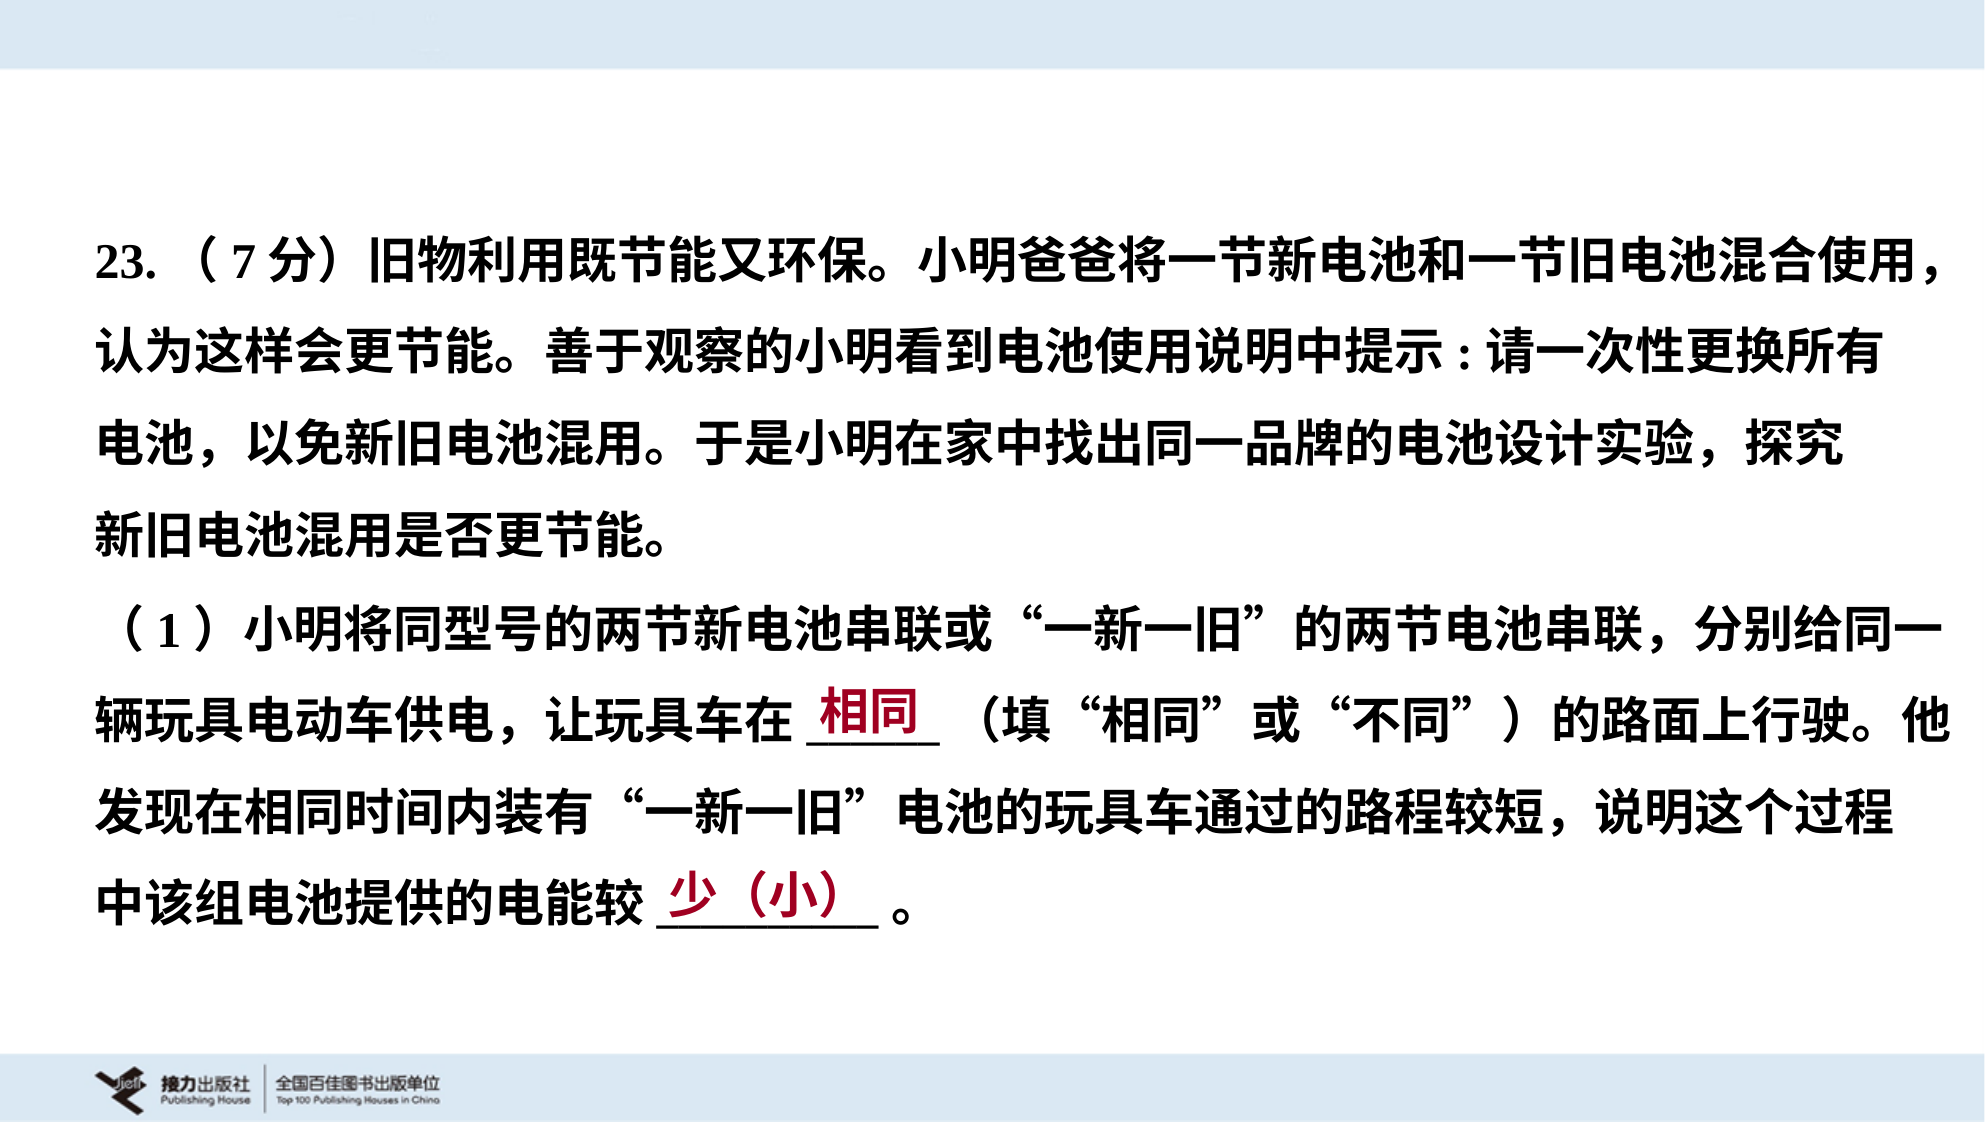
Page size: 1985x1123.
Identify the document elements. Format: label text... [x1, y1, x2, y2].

text_box 相同 [800, 652, 938, 740]
picture [0, 0, 1985, 1122]
text_box （1）小明将同型号的两节新电池串联或“一新一旧”的两节电池串联，分别给同一 辆玩具电动车供电，让玩具车在______（填“相同”或“不同”）的路面上行驶。他 发现在相同时间内装有“一新一旧”电池的玩具车通过的路程较短，说明这个过程 中该组电池提供的电能较__________。 [94, 565, 1892, 932]
text_box 少（小） [650, 835, 888, 924]
text_box 23.（7分）旧物利用既节能又环保。小明爸爸将一节新电池和一节旧电池混合使用， 认为这样会更节能。善于观察的小明看到电池使用说明中提示:请一次性更换所有 电池，以免新旧电池混用。于是小明在家中找出同一品牌的电池设计实验，探究 新旧电池混用是否更节能。 [94, 196, 1892, 564]
